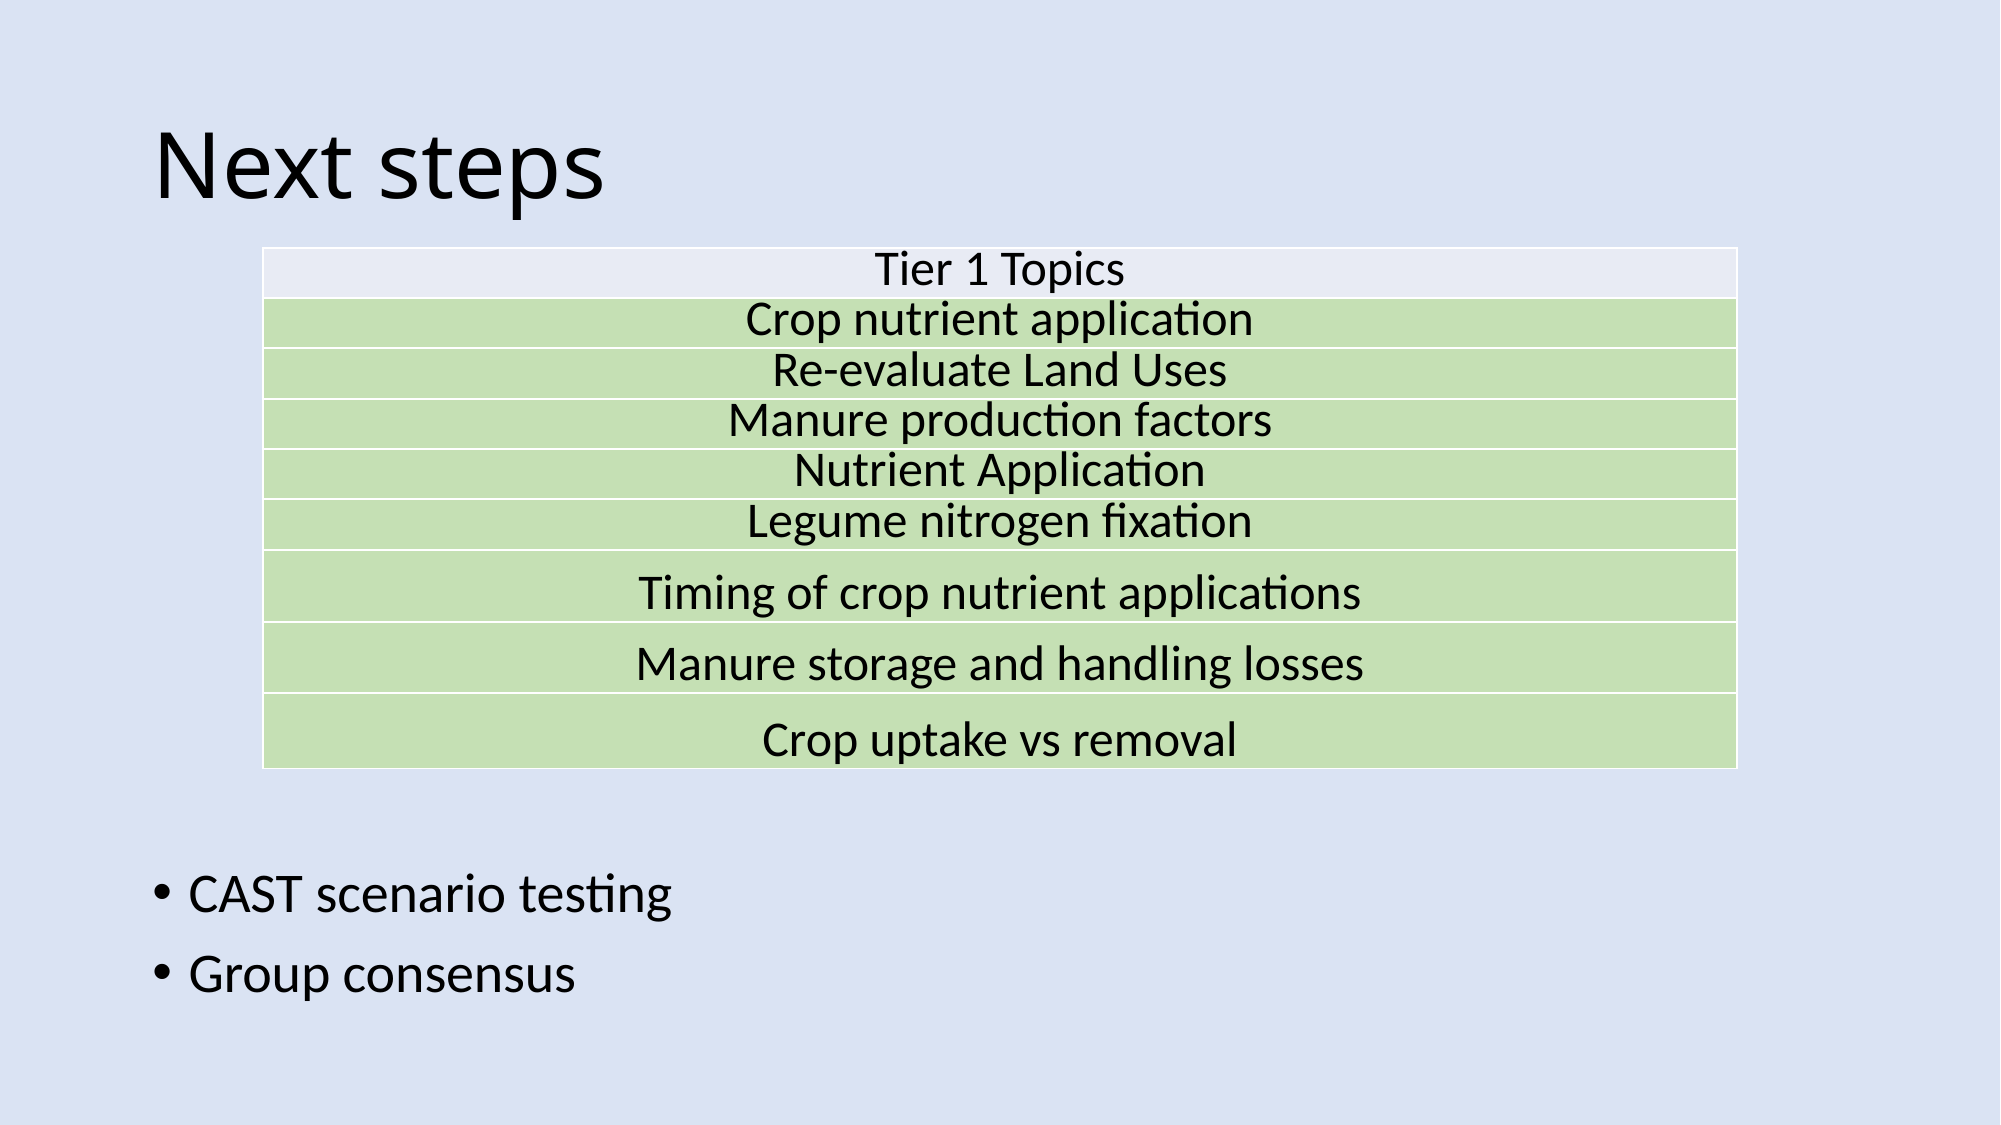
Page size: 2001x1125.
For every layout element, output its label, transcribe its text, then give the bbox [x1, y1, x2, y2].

table_cell Timing of crop nutrient applications [264, 551, 1736, 621]
title Next steps [137, 59, 1863, 278]
table_cell Legume nitrogen fixation [264, 500, 1736, 549]
table_cell Manure storage and handling losses [264, 623, 1736, 692]
table_cell Crop uptake vs removal [264, 694, 1736, 768]
table_cell Manure production factors [264, 400, 1736, 448]
table_cell Re-evaluate Land Uses [264, 349, 1736, 398]
table_cell Crop nutrient application [264, 299, 1736, 347]
table_cell Nutrient Application [264, 450, 1736, 498]
table_header Tier 1 Topics [264, 249, 1736, 297]
list CAST scenario testing Group consensus [137, 856, 1863, 1014]
